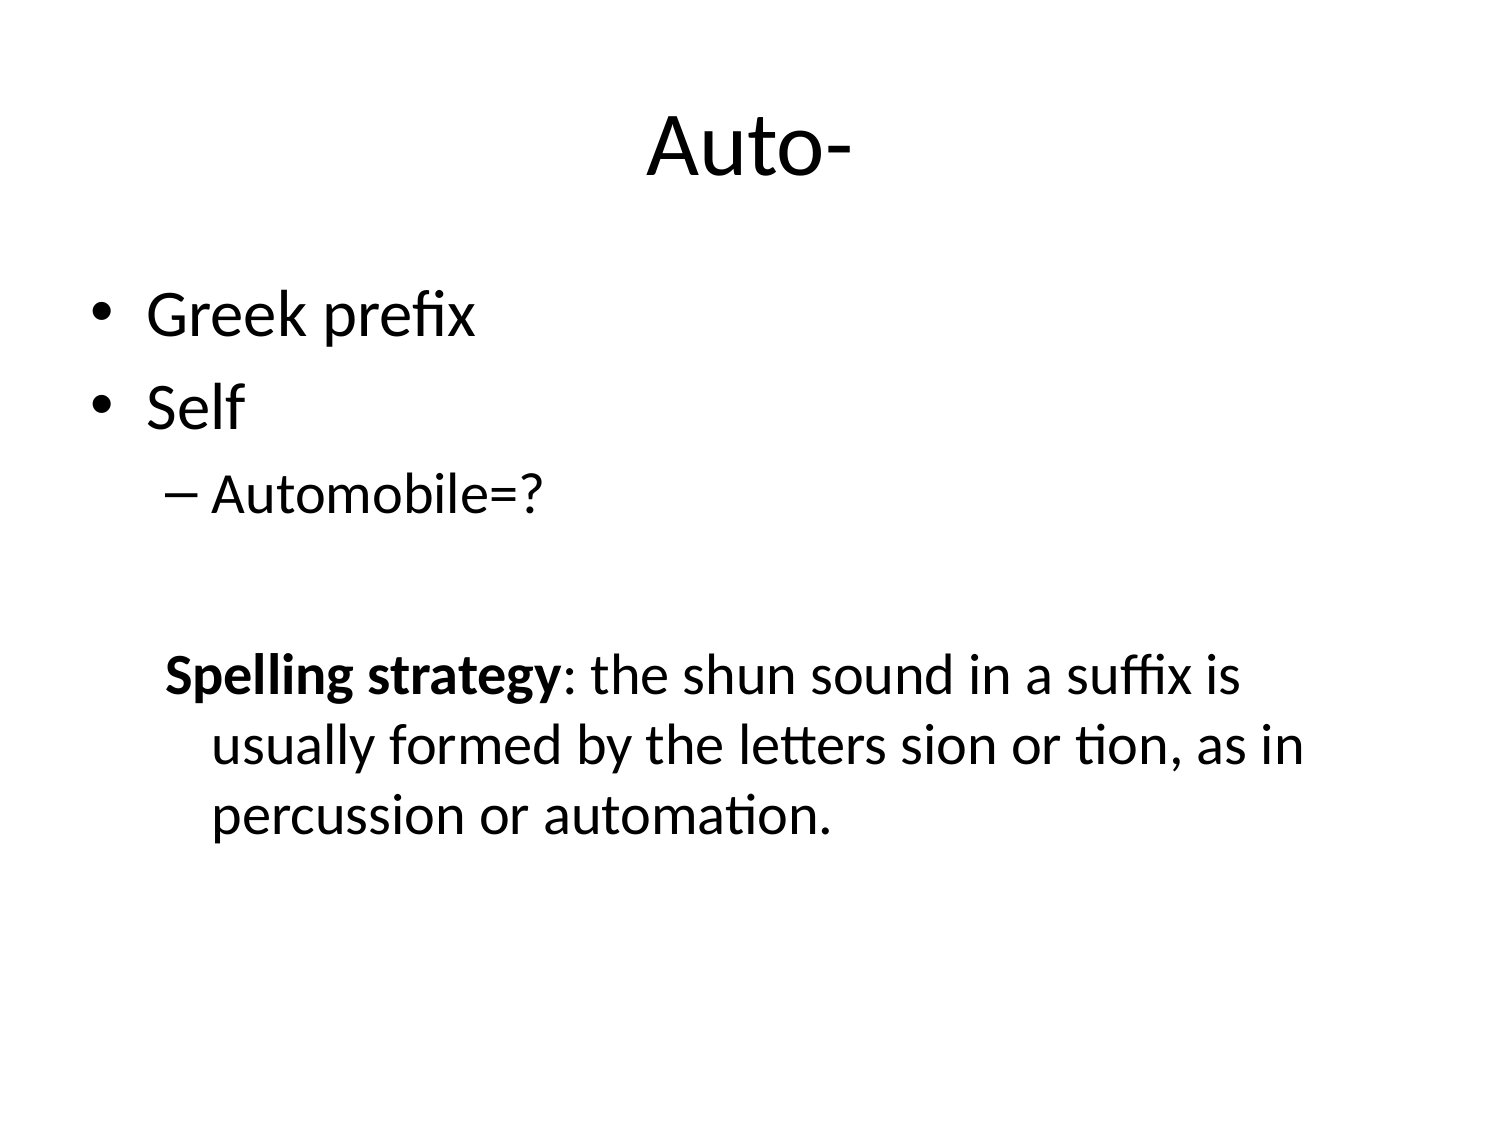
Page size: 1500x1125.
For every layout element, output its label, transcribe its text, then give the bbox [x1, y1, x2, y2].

title Auto- [75, 45, 1425, 233]
list Greek prefix Self Automobile=? Spelling strategy: the shun sound in a suffix is usually formed by the letters sion or tion, as in percussion or automation. [75, 262, 1425, 1005]
